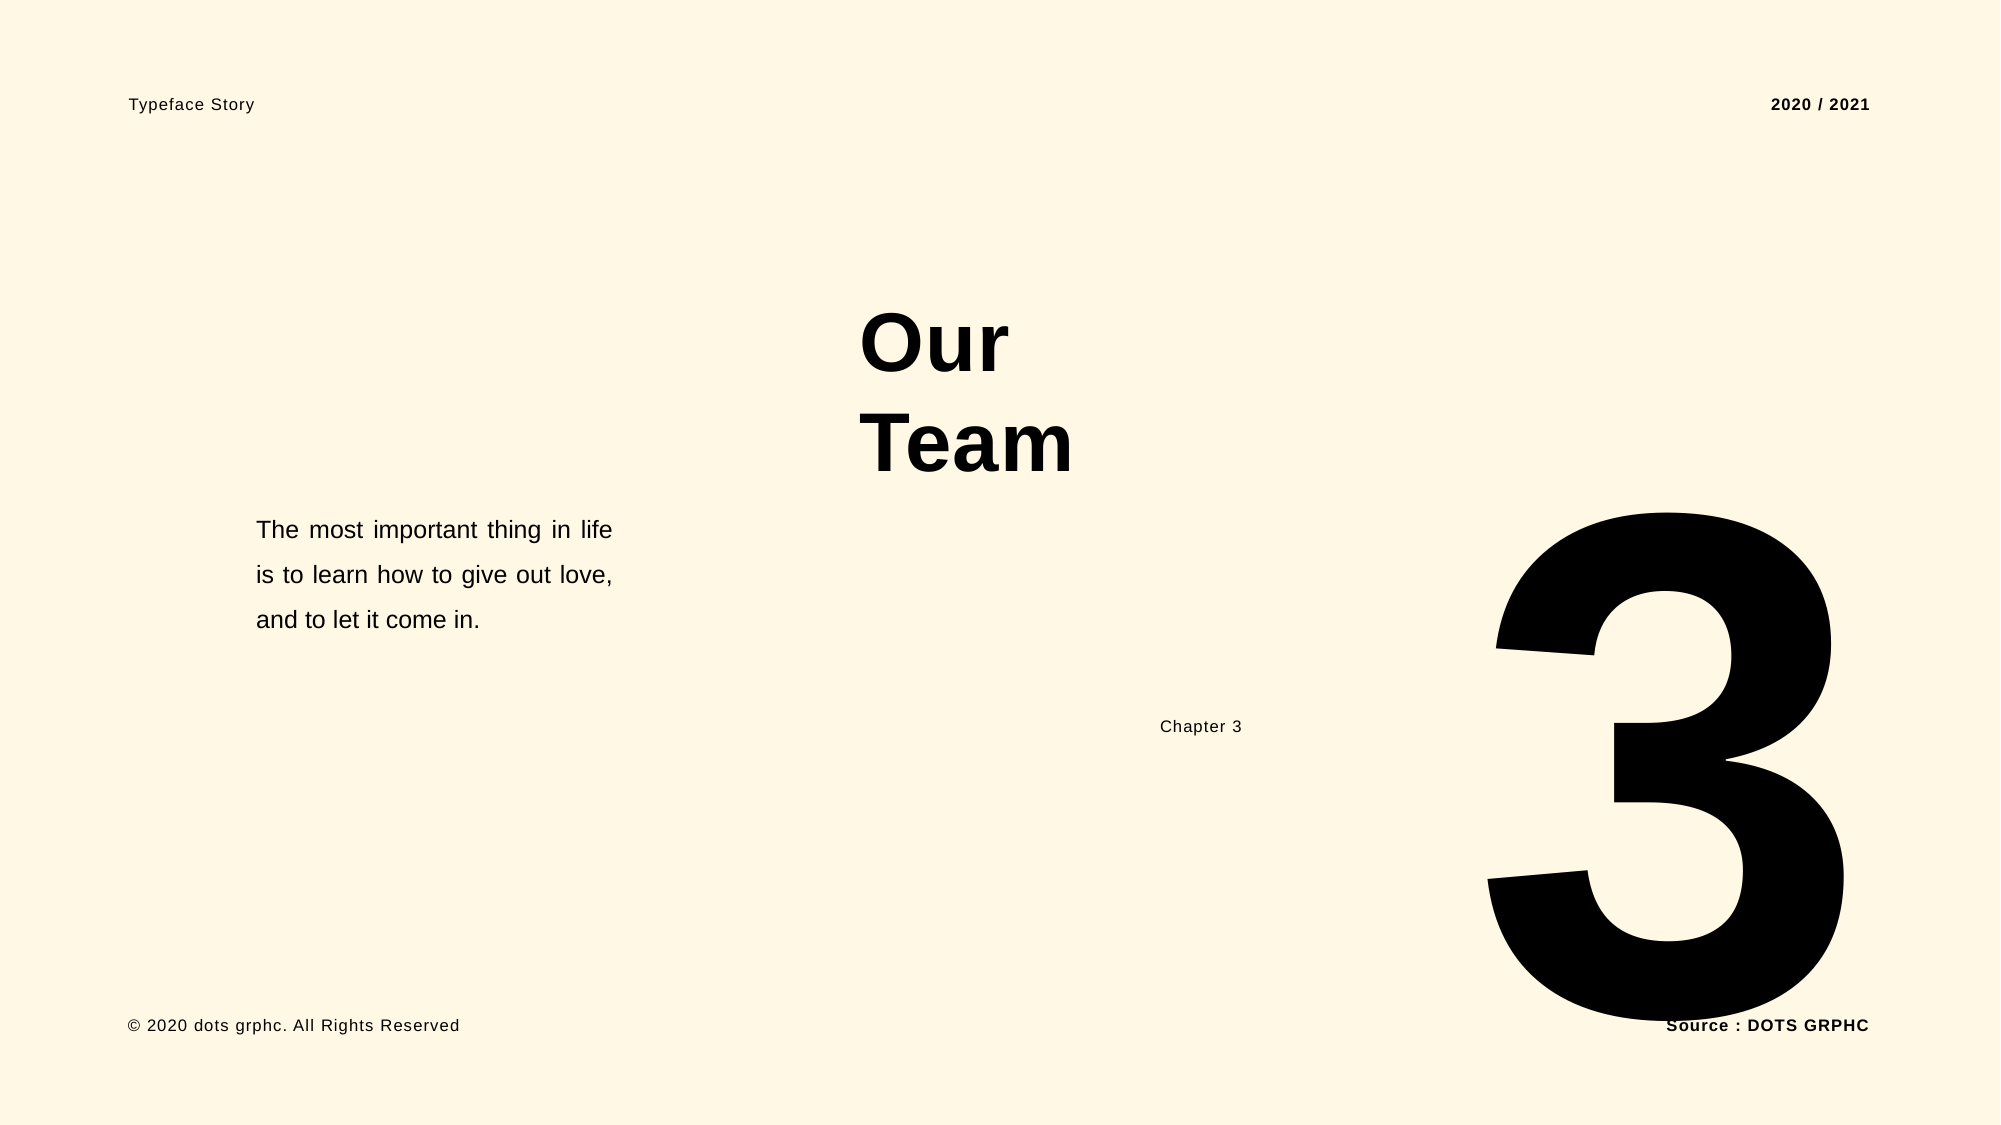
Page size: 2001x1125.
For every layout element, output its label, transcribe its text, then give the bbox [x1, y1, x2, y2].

text_box The most important thing in life is to learn how to give out love, and to let it come in. [241, 491, 629, 642]
text_box Typeface Story [72, 86, 311, 122]
text_box Source : DOTS GRPHC [1538, 1007, 1884, 1042]
text_box Our Team [844, 281, 1264, 496]
text_box © 2020 dots grphc. All Rights Reserved [113, 1007, 490, 1043]
text_box 2020 / 2021 [1688, 86, 1885, 122]
text_box Chapter 3 [1019, 708, 1257, 744]
text_box 3 [1456, 289, 1920, 1125]
